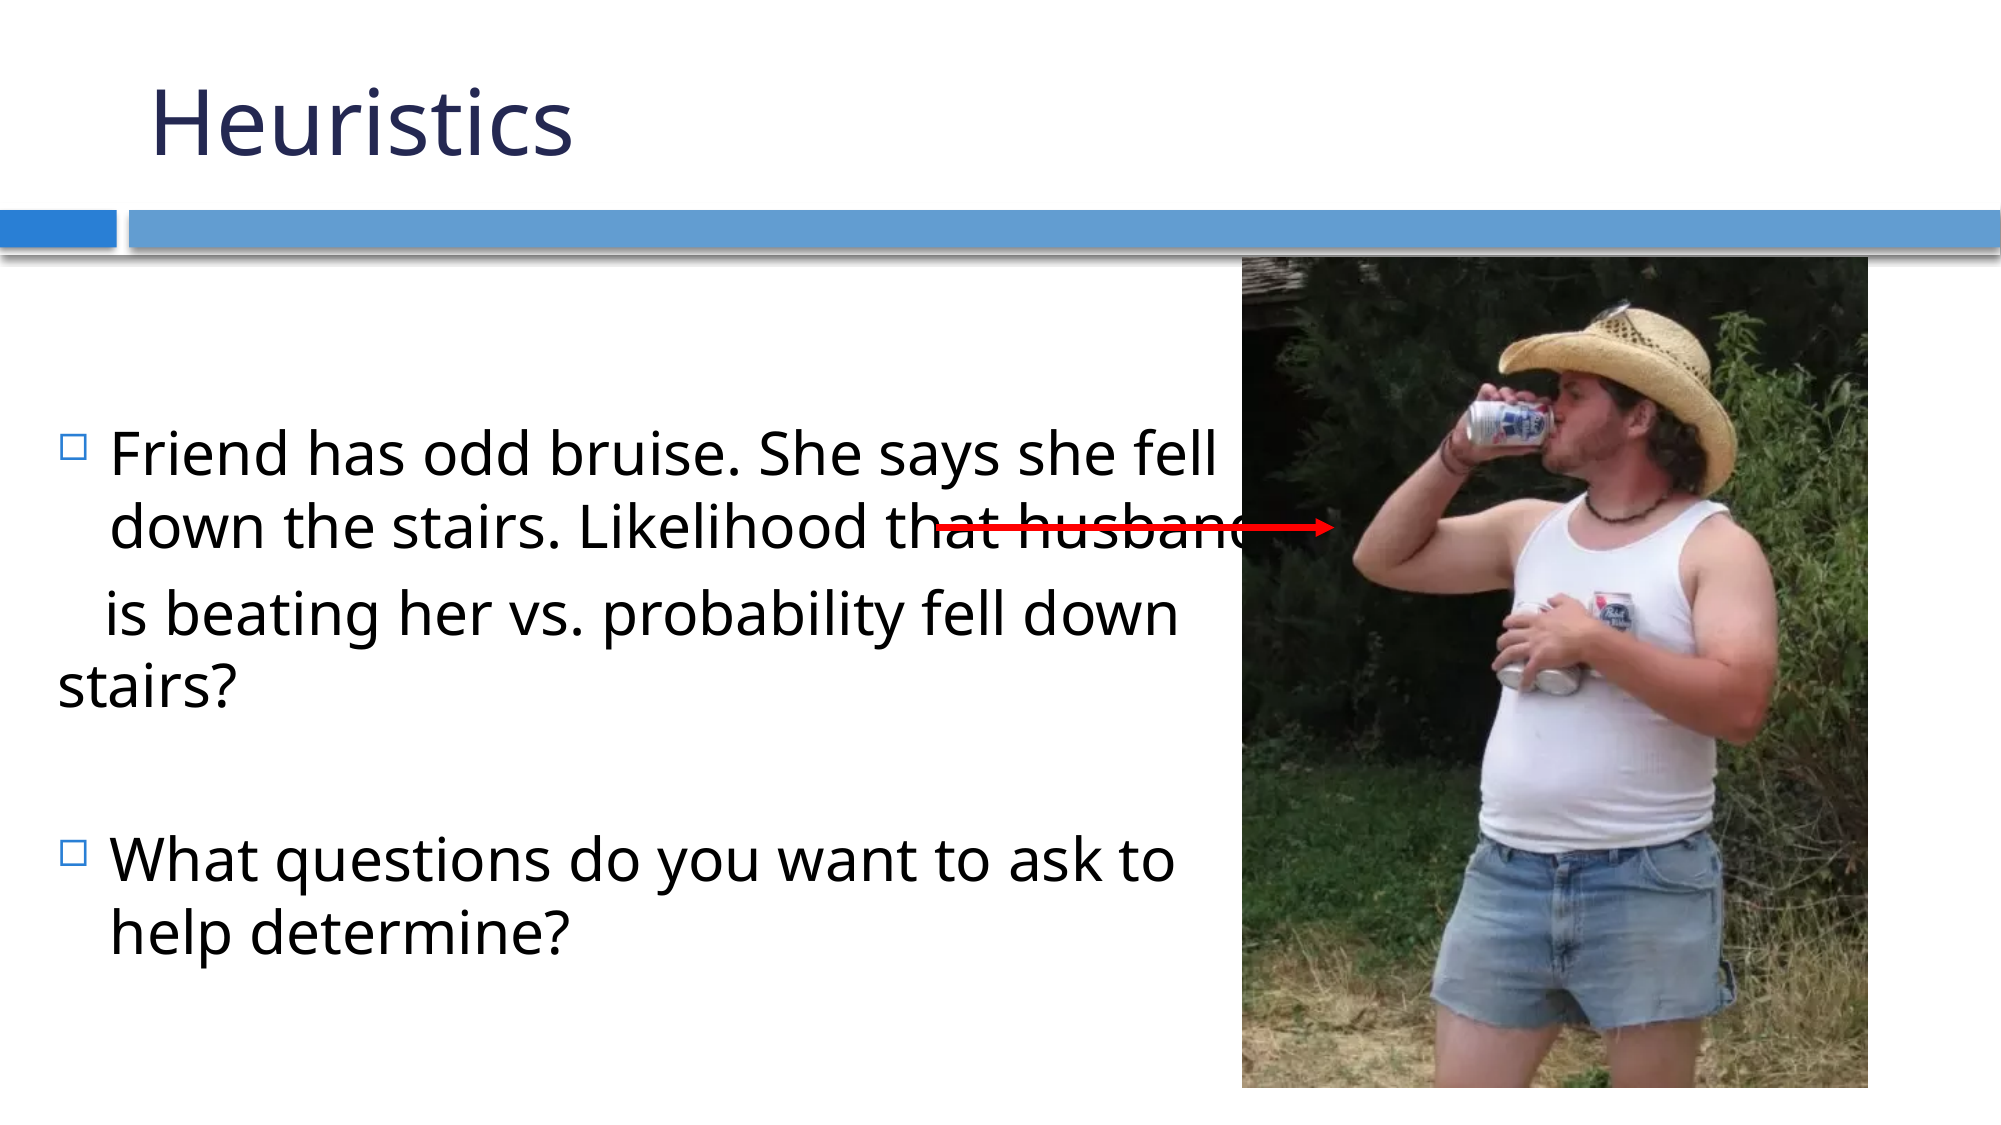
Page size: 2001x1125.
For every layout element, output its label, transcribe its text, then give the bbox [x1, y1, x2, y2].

list Friend has odd bruise. She says she fell down the stairs. Likelihood that husband is beating her vs. probability fell down stairs? What questions do you want to ask to help determine? [42, 320, 1285, 1125]
picture [1242, 257, 1868, 1088]
title Heuristics [133, 37, 1918, 200]
